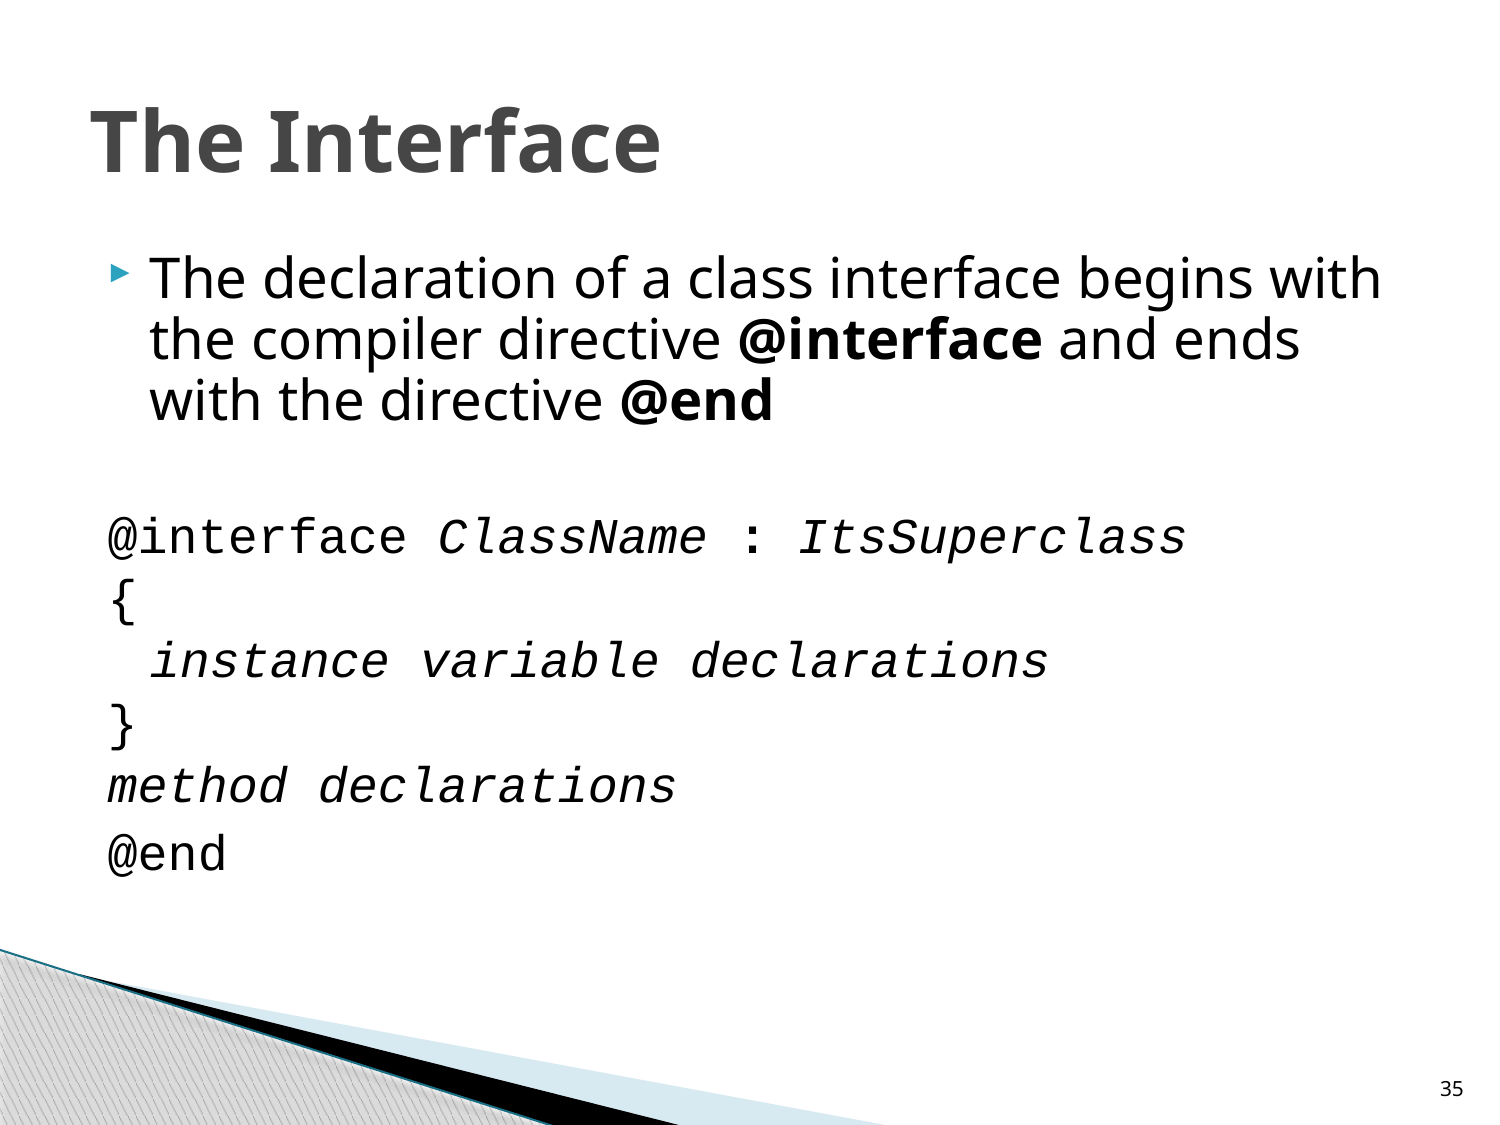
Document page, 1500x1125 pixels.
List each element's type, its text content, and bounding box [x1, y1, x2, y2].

slide_number 35 [1418, 1051, 1479, 1112]
list The declaration of a class interface begins with the compiler directive @interface and ends with the directive @end @interface ClassName : ItsSuperclass { instance variable declarations } method declarations @end [75, 243, 1425, 986]
title The Interface [75, 45, 1425, 233]
